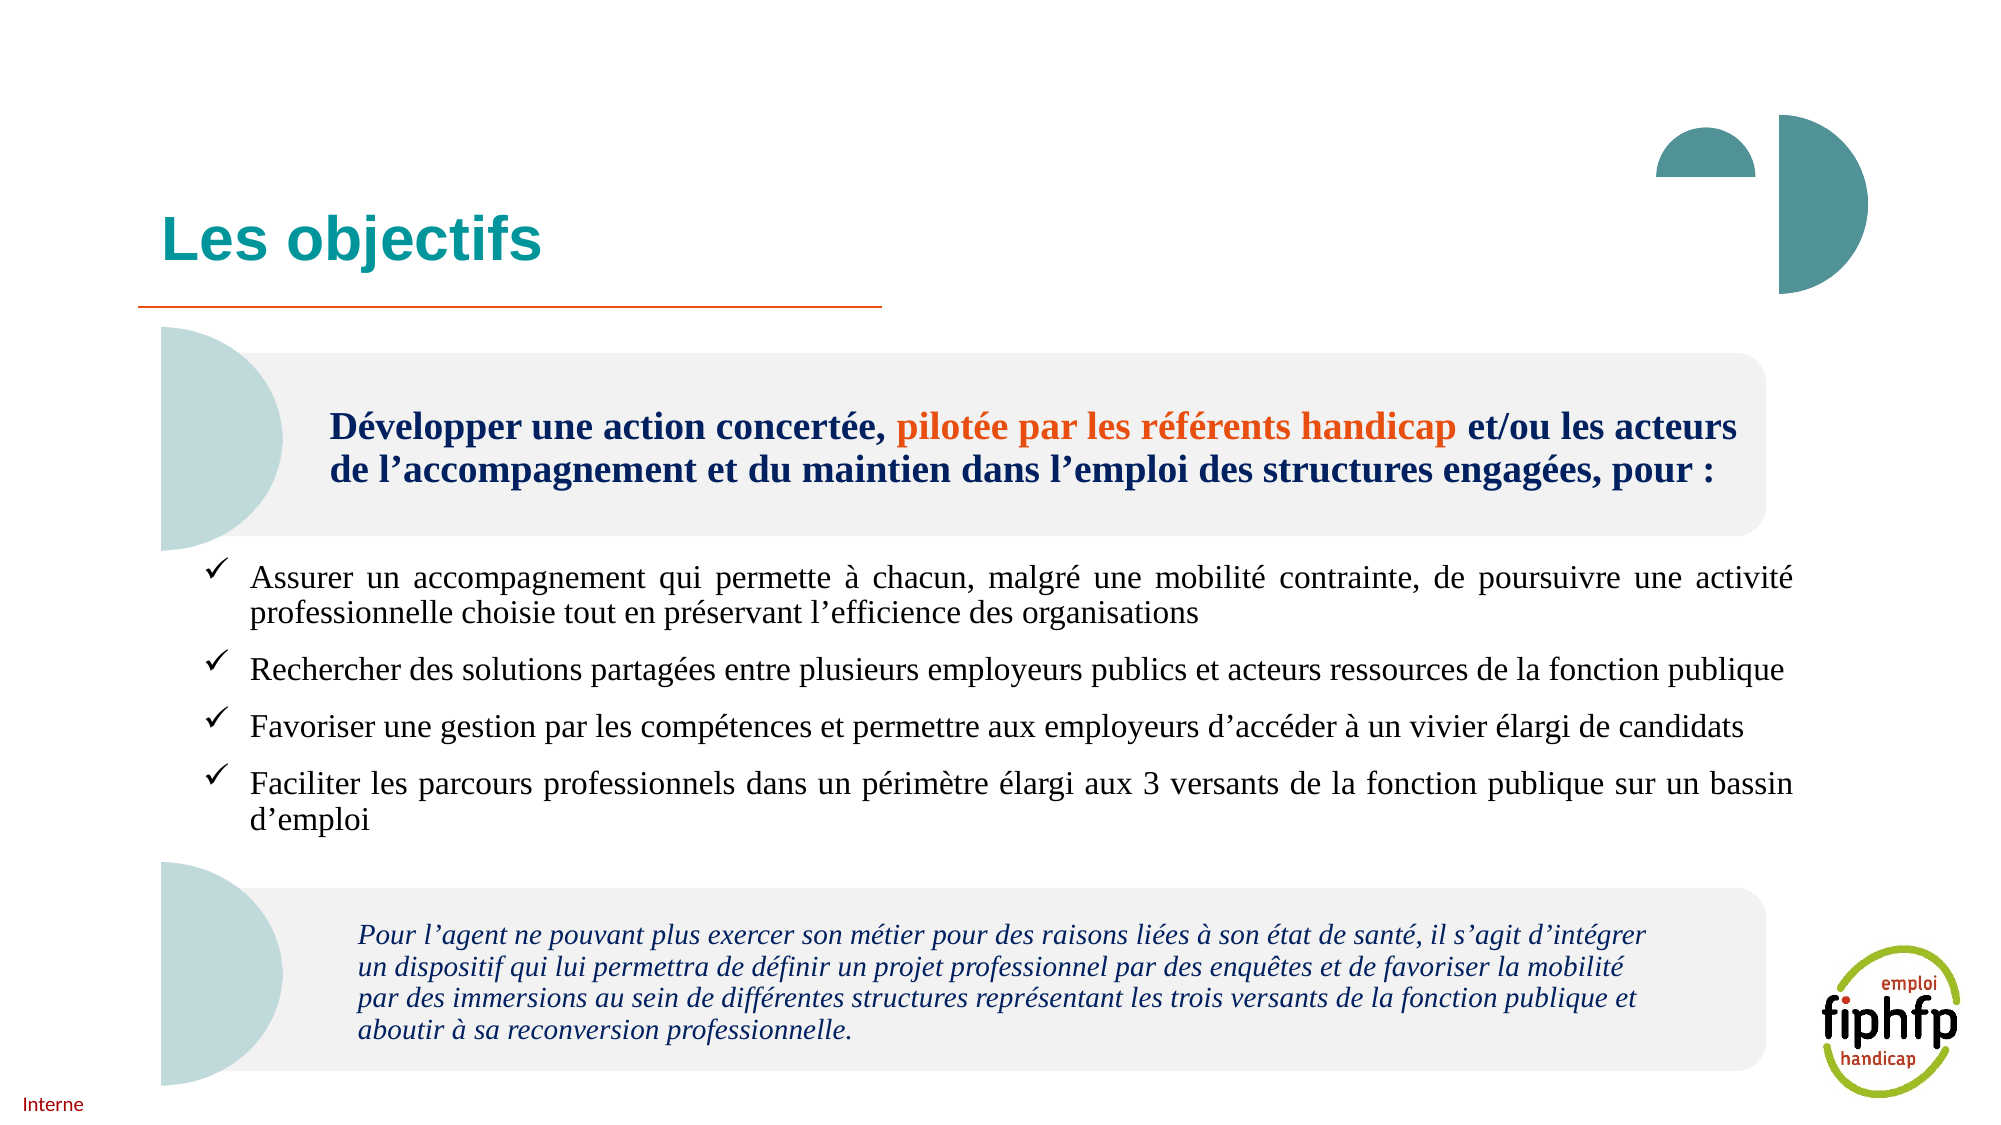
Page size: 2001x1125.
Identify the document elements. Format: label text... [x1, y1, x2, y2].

picture [1651, 122, 1761, 151]
picture [1768, 104, 1879, 151]
picture [1816, 941, 1966, 1101]
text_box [146, 314, 1767, 563]
picture [1768, 282, 1879, 304]
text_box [146, 849, 1767, 1098]
title Les objectifs [146, 151, 1911, 282]
text_box Assurer un accompagnement qui permette à chacun, malgré une mobilité contrainte, de poursuivre une activité professionnelle choisie tout en préservant l’efficience des organisations Rechercher des solutions partagées entre plusieurs employeurs publics et acteurs ressources de la fonction publique Favoriser une gestion par les compétences et permettre aux employeurs d’accéder à un vivier élargi de candidats Faciliter les parcours professionnels dans un périmètre élargi aux 3 versants de la fonction publique sur un bassin d’emploi [188, 552, 1812, 903]
